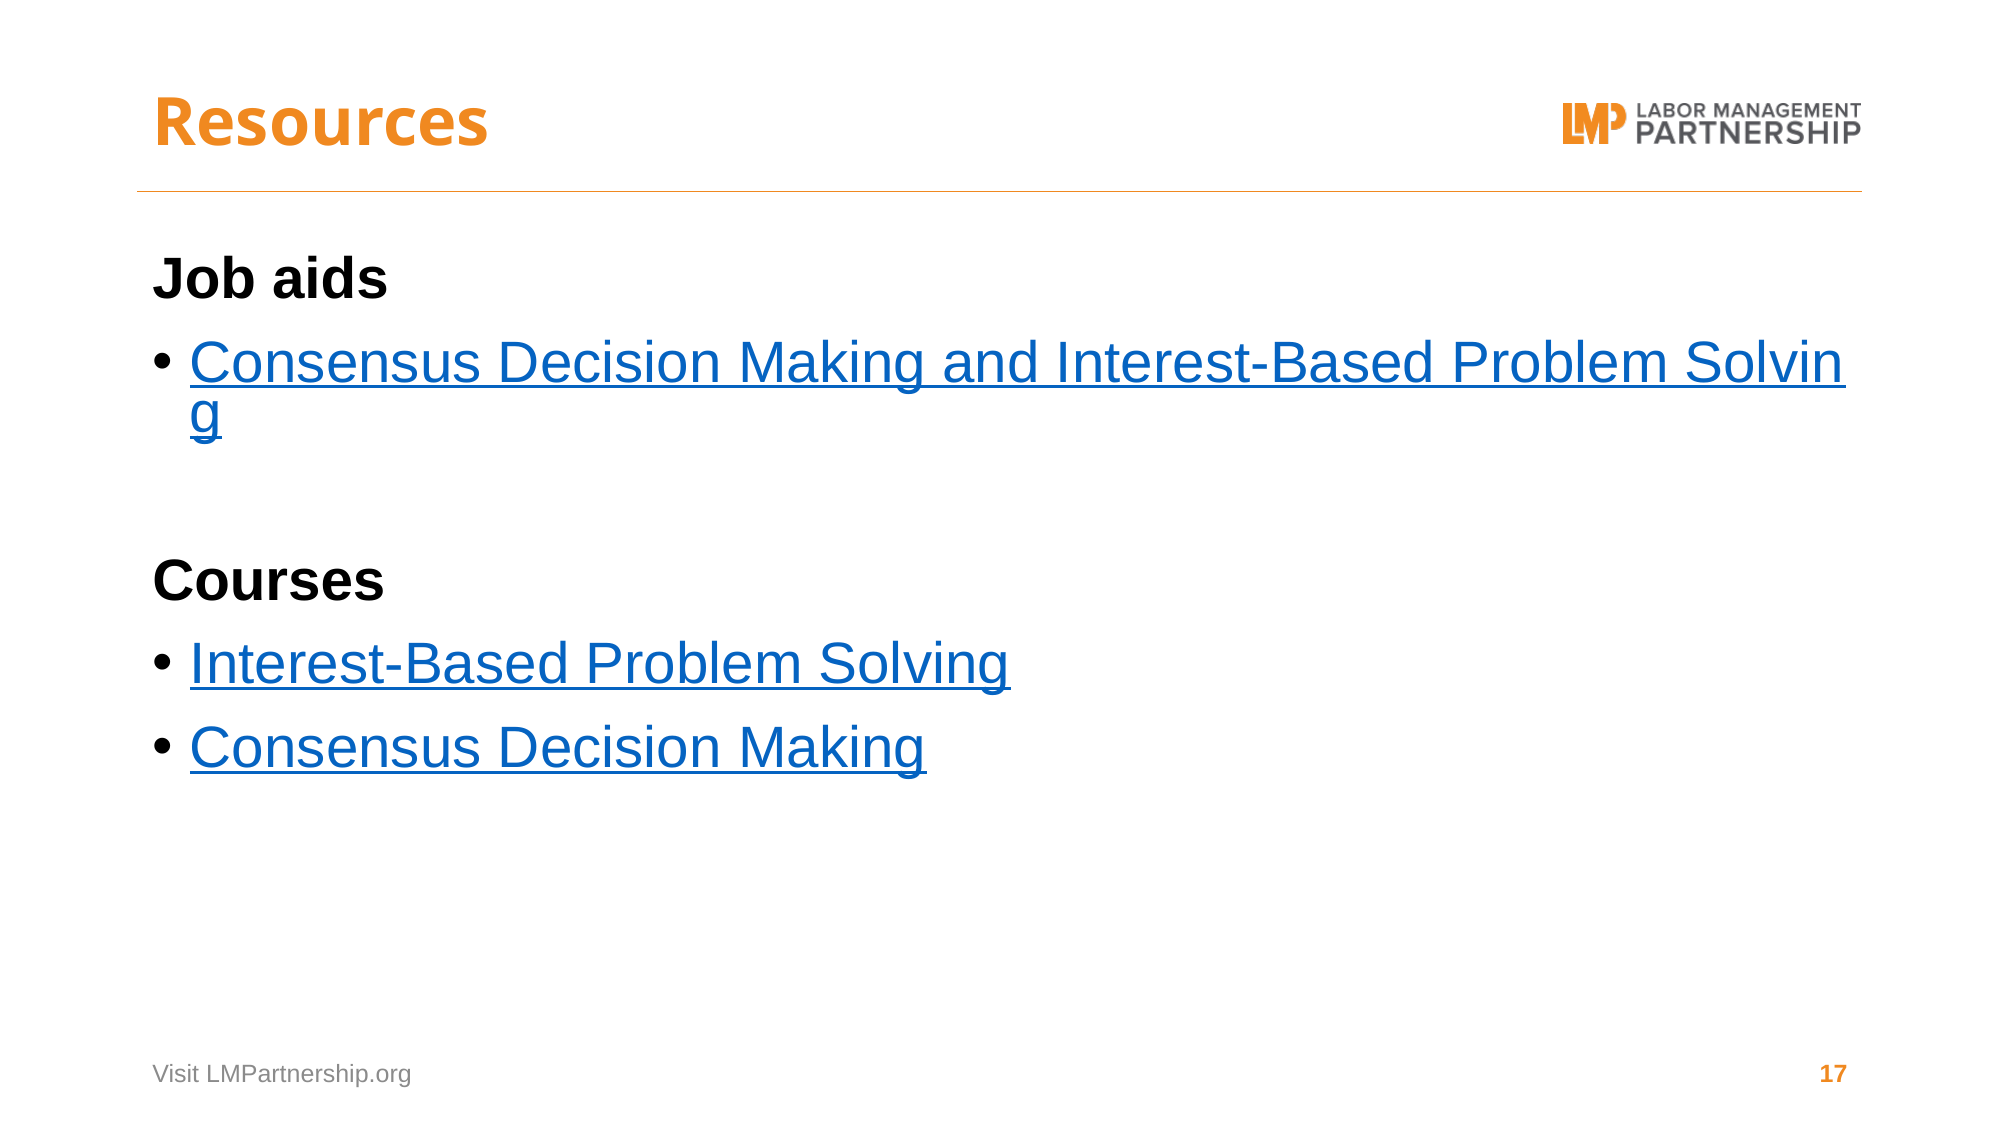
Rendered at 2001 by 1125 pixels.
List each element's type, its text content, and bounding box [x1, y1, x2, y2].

title Resources [137, 59, 1529, 188]
list Job aids Consensus Decision Making and Interest-Based Problem Solving Courses Interest-Based Problem Solving Consensus Decision Making [137, 240, 1863, 1014]
footer Visit LMPartnership.org [137, 1042, 813, 1103]
picture [1562, 103, 1863, 144]
slide_number 17 [1412, 1042, 1863, 1103]
